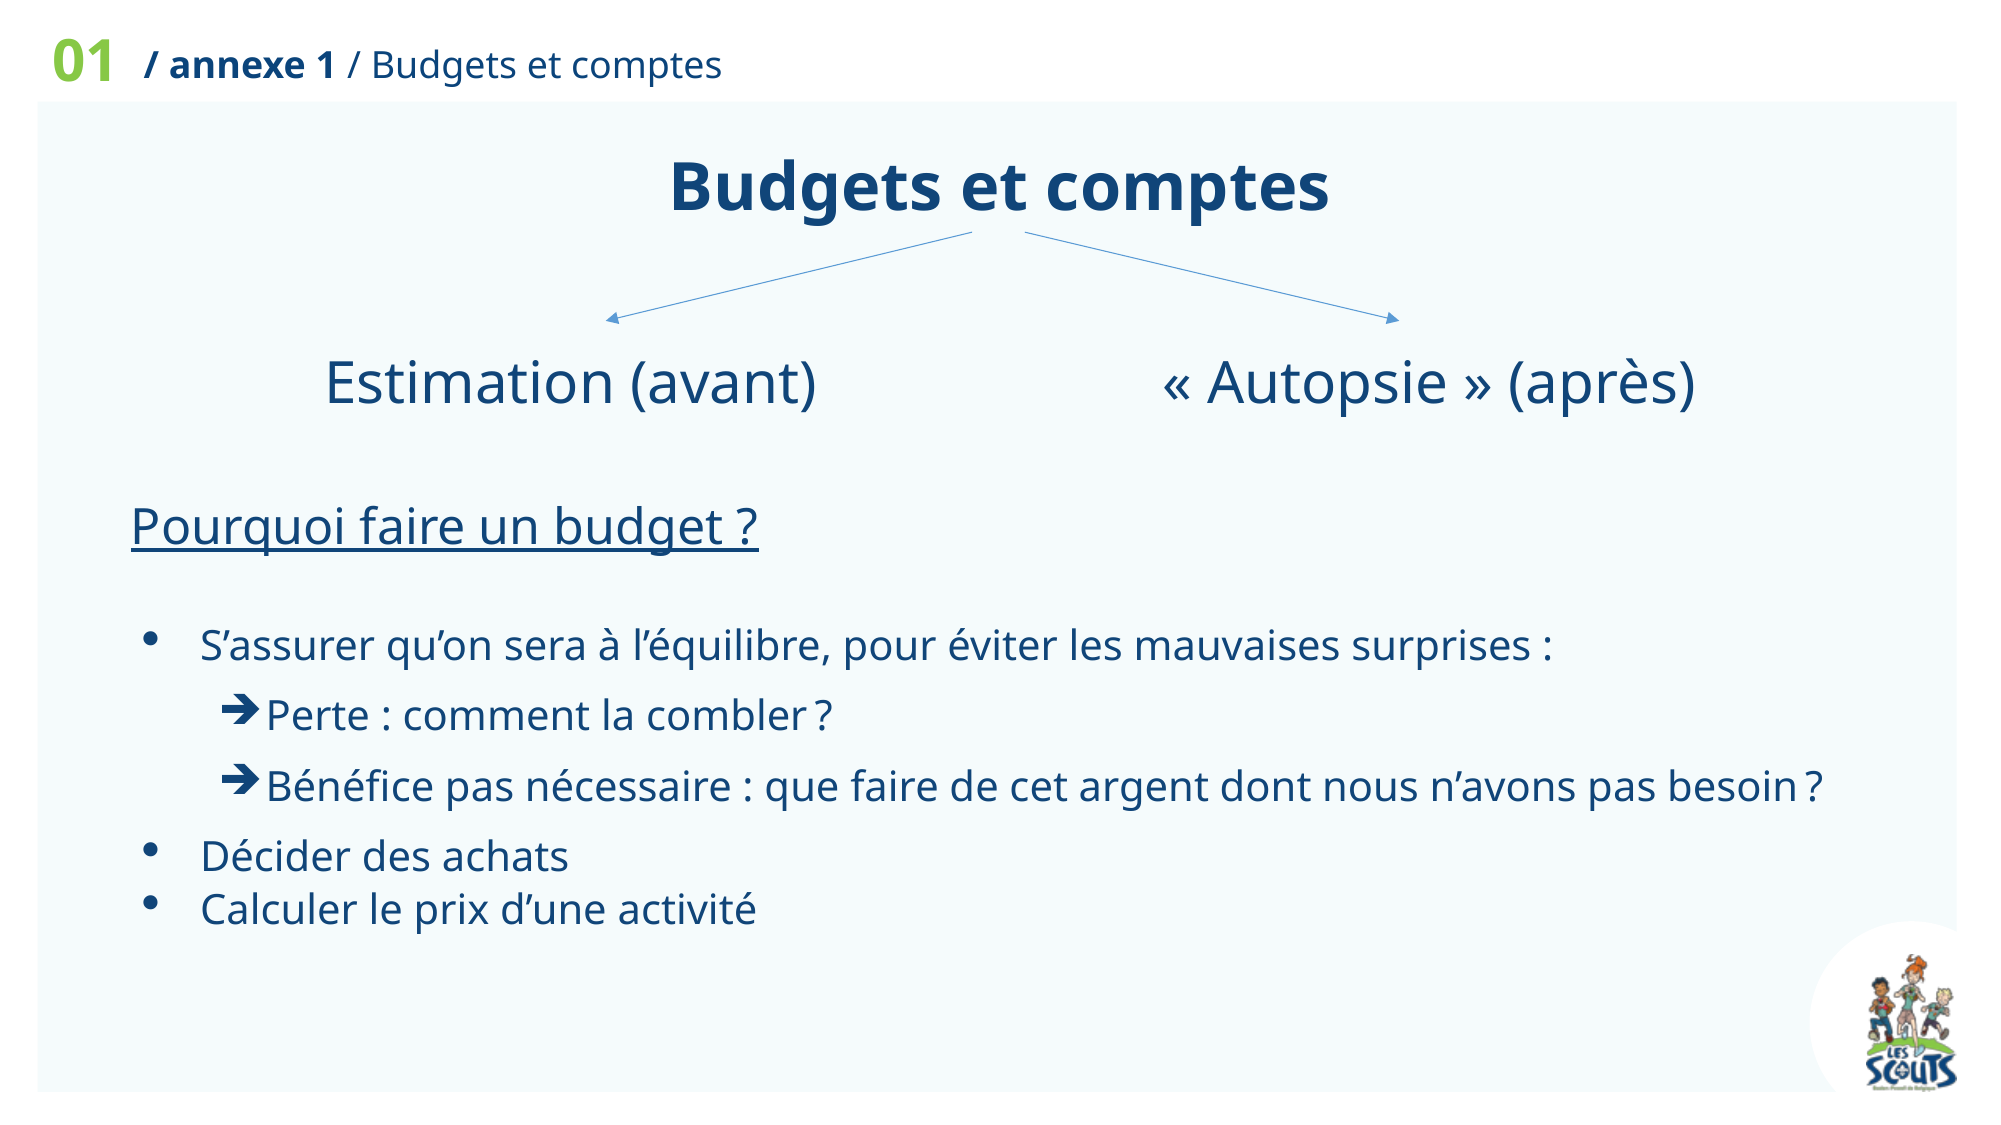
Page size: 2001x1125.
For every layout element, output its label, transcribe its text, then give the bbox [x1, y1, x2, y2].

text_box Budgets et comptes [104, 136, 1896, 231]
picture [1866, 954, 1957, 1092]
text_box S’assurer qu’on sera à l’équilibre, pour éviter les mauvaises surprises : Perte : comment la combler ? Bénéfice pas nécessaire : que faire de cet argent dont nous n’avons pas besoin ? Décider des achats Calculer le prix d’une activité [129, 608, 1921, 941]
text_box Estimation (avant) [283, 338, 859, 423]
text_box / annexe 1 / Budgets et comptes [151, 33, 1310, 94]
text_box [1024, 232, 1400, 321]
text_box Pourquoi faire un budget ? [94, 487, 796, 562]
text_box 01 [37, 15, 151, 101]
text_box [605, 232, 973, 321]
text_box « Autopsie » (après) [1141, 338, 1717, 423]
